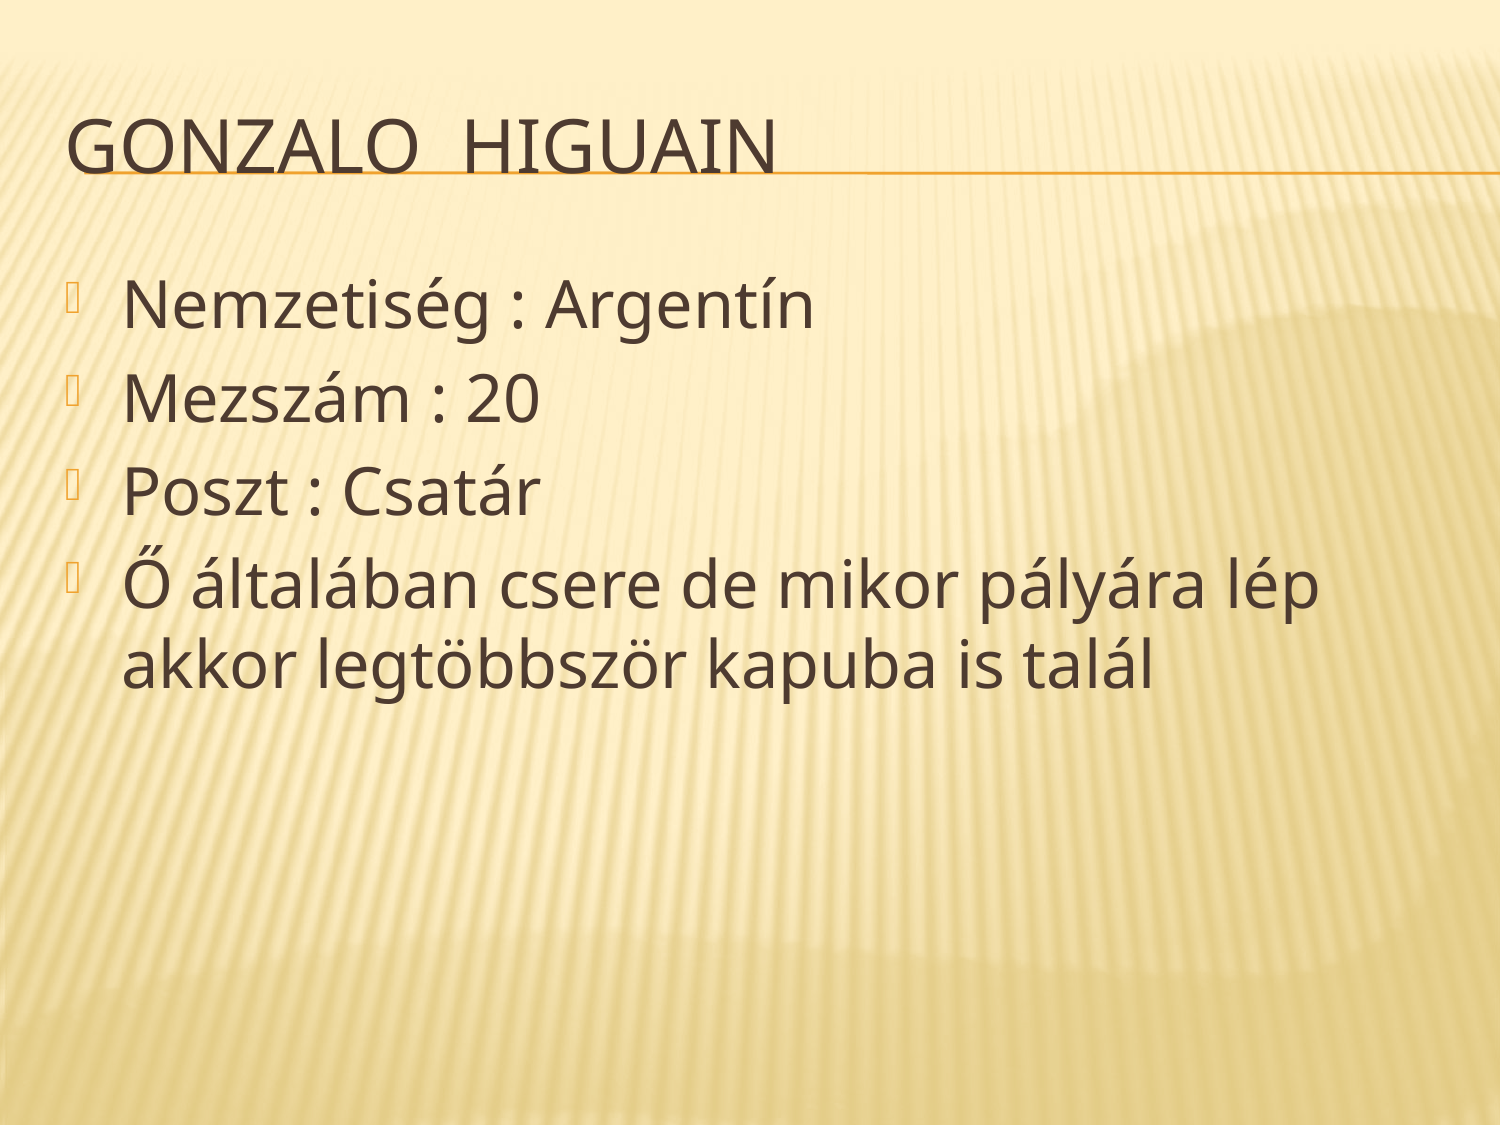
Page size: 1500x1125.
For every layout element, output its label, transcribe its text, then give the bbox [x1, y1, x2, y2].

list Nemzetiség : Argentín Mezszám : 20 Poszt : Csatár Ő általában csere de mikor pályára lép akkor legtöbbször kapuba is talál [50, 254, 1475, 998]
title Gonzalo Higuain [50, 75, 1475, 213]
